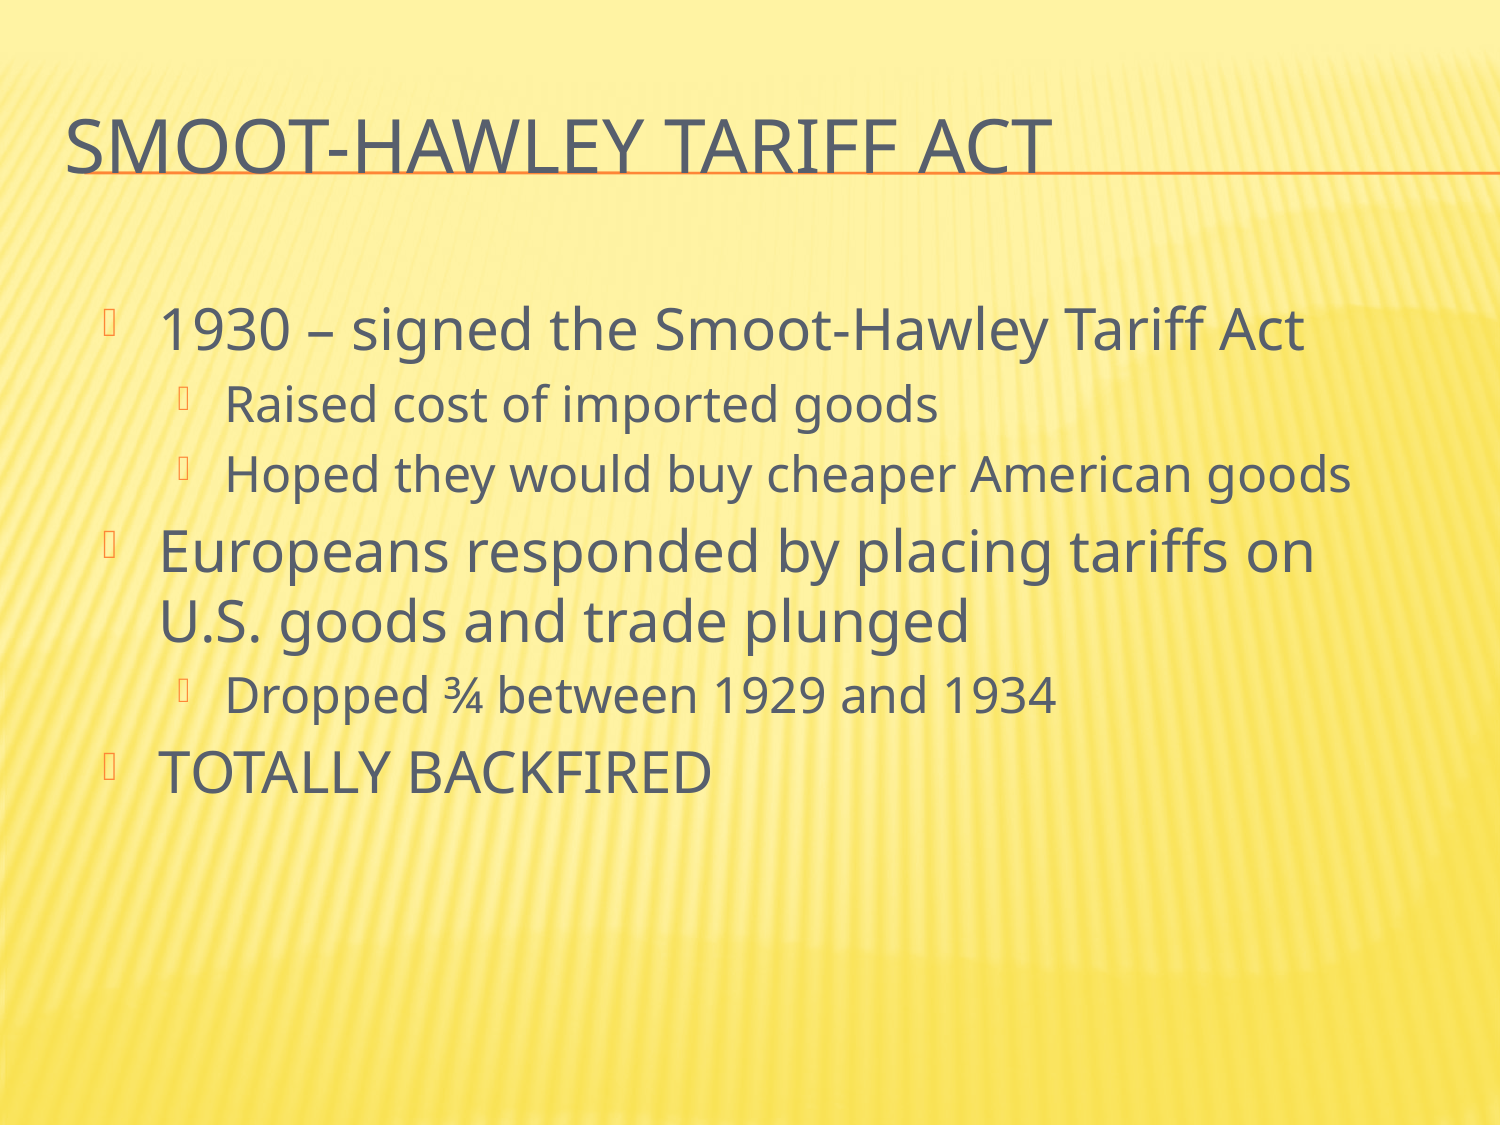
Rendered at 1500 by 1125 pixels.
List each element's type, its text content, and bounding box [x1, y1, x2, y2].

list 1930 – signed the Smoot-Hawley Tariff Act Raised cost of imported goods Hoped they would buy cheaper American goods Europeans responded by placing tariffs on U.S. goods and trade plunged Dropped ¾ between 1929 and 1934 TOTALLY BACKFIRED [87, 284, 1451, 1063]
title Smoot-Hawley Tariff Act [49, 75, 1475, 213]
